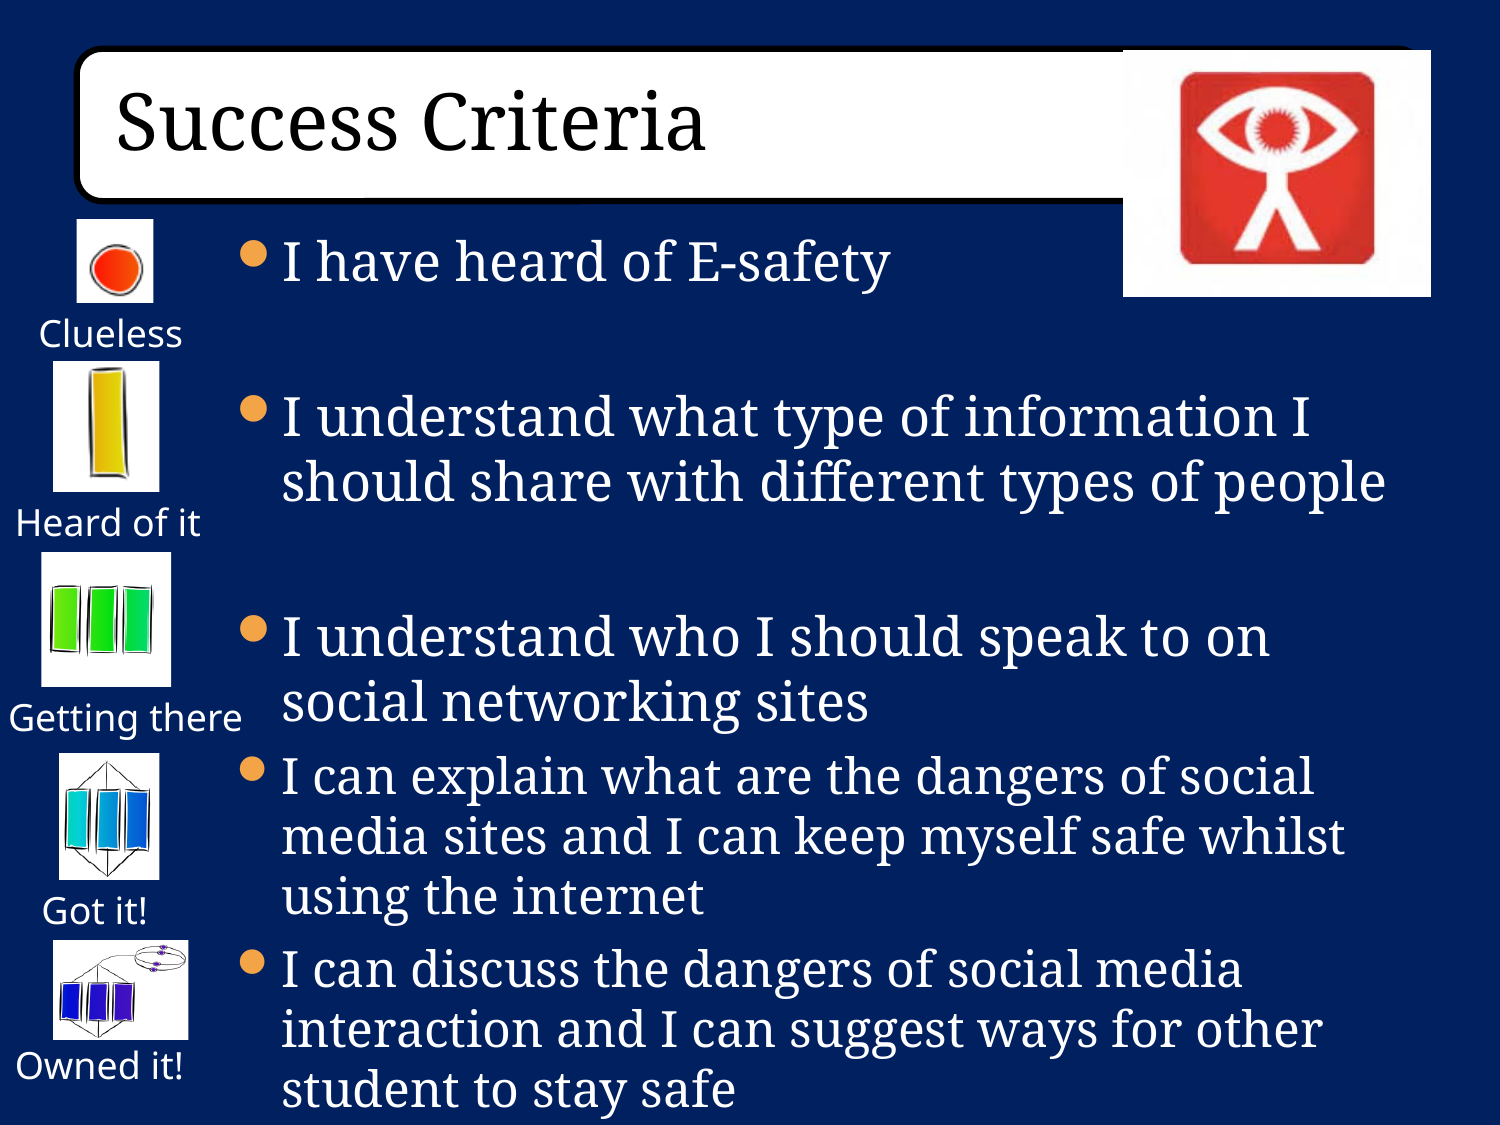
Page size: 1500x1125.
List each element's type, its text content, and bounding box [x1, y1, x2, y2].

picture [1123, 50, 1431, 297]
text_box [78, 28, 1424, 226]
list I have heard of E-safety I understand what type of information I should share with different types of people I understand who I should speak to on social networking sites I can explain what are the dangers of social media sites and I can keep myself safe whilst using the internet I can discuss the dangers of social media interaction and I can suggest ways for other student to stay safe [313, 233, 1436, 1096]
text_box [0, 221, 306, 1095]
